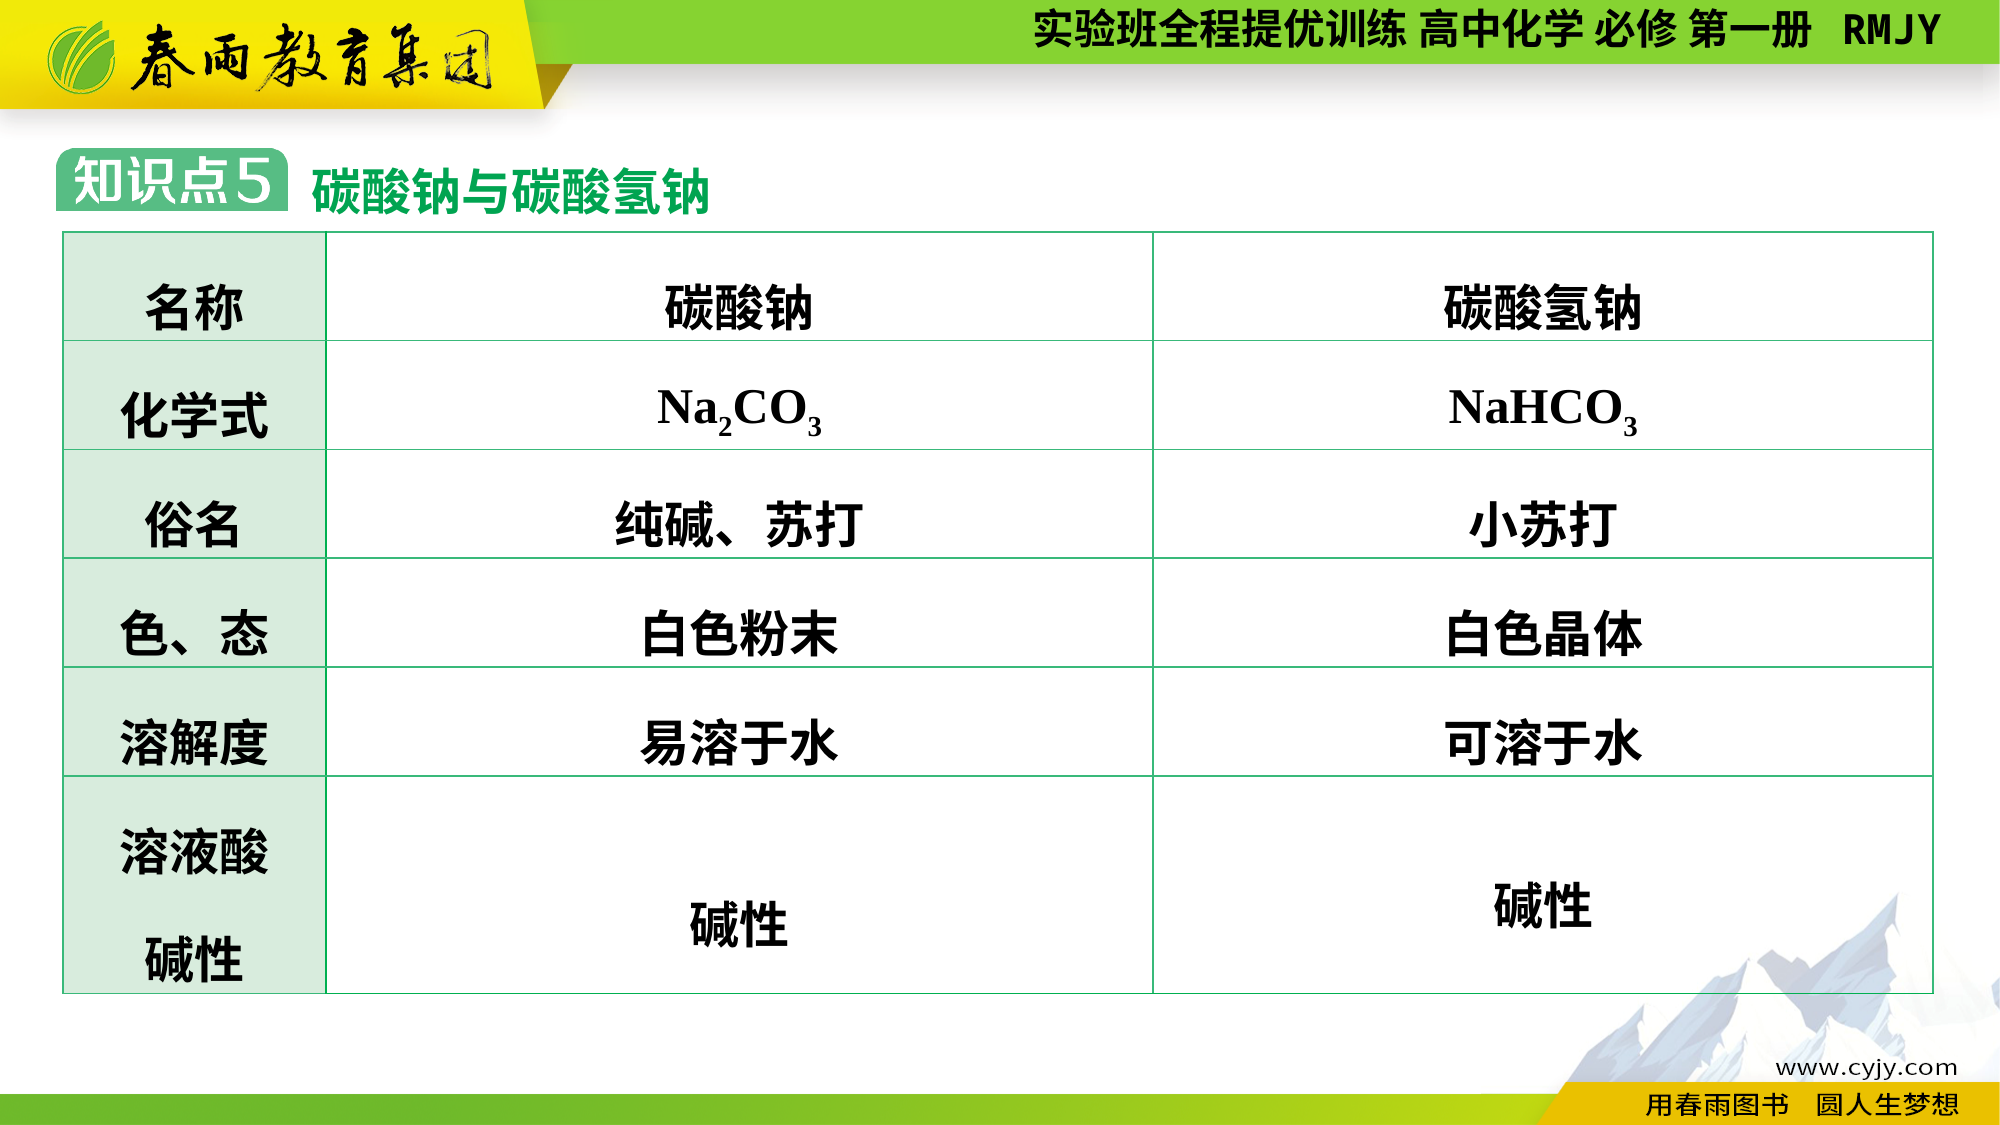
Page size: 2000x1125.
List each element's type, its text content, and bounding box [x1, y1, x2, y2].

table_cell Na2CO3 [327, 341, 1152, 449]
table_cell 碱性 [327, 777, 1152, 993]
table_cell 白色晶体 [1154, 559, 1932, 666]
table_cell 碱性 [1154, 777, 1932, 993]
table_cell 可溶于水 [1154, 668, 1932, 775]
table_cell 小苏打 [1154, 450, 1932, 557]
list 碳酸钠与碳酸氢钠 [59, 122, 1944, 217]
table_cell 化学式 [64, 341, 325, 449]
table_cell 白色粉末 [327, 559, 1152, 666]
table_cell 纯碱、苏打 [327, 450, 1152, 557]
table_cell 俗名 [64, 450, 325, 557]
table_cell 溶解度 [64, 668, 325, 775]
table_cell NaHCO3 [1154, 341, 1932, 449]
table_cell 溶液酸 碱性 [64, 777, 325, 993]
table_header 碳酸氢钠 [1154, 233, 1932, 340]
table_cell 色、态 [64, 559, 325, 666]
table_header 碳酸钠 [327, 233, 1152, 340]
table_header 名称 [64, 233, 325, 340]
table_cell 易溶于水 [327, 668, 1152, 775]
picture [0, 0, 2000, 1125]
